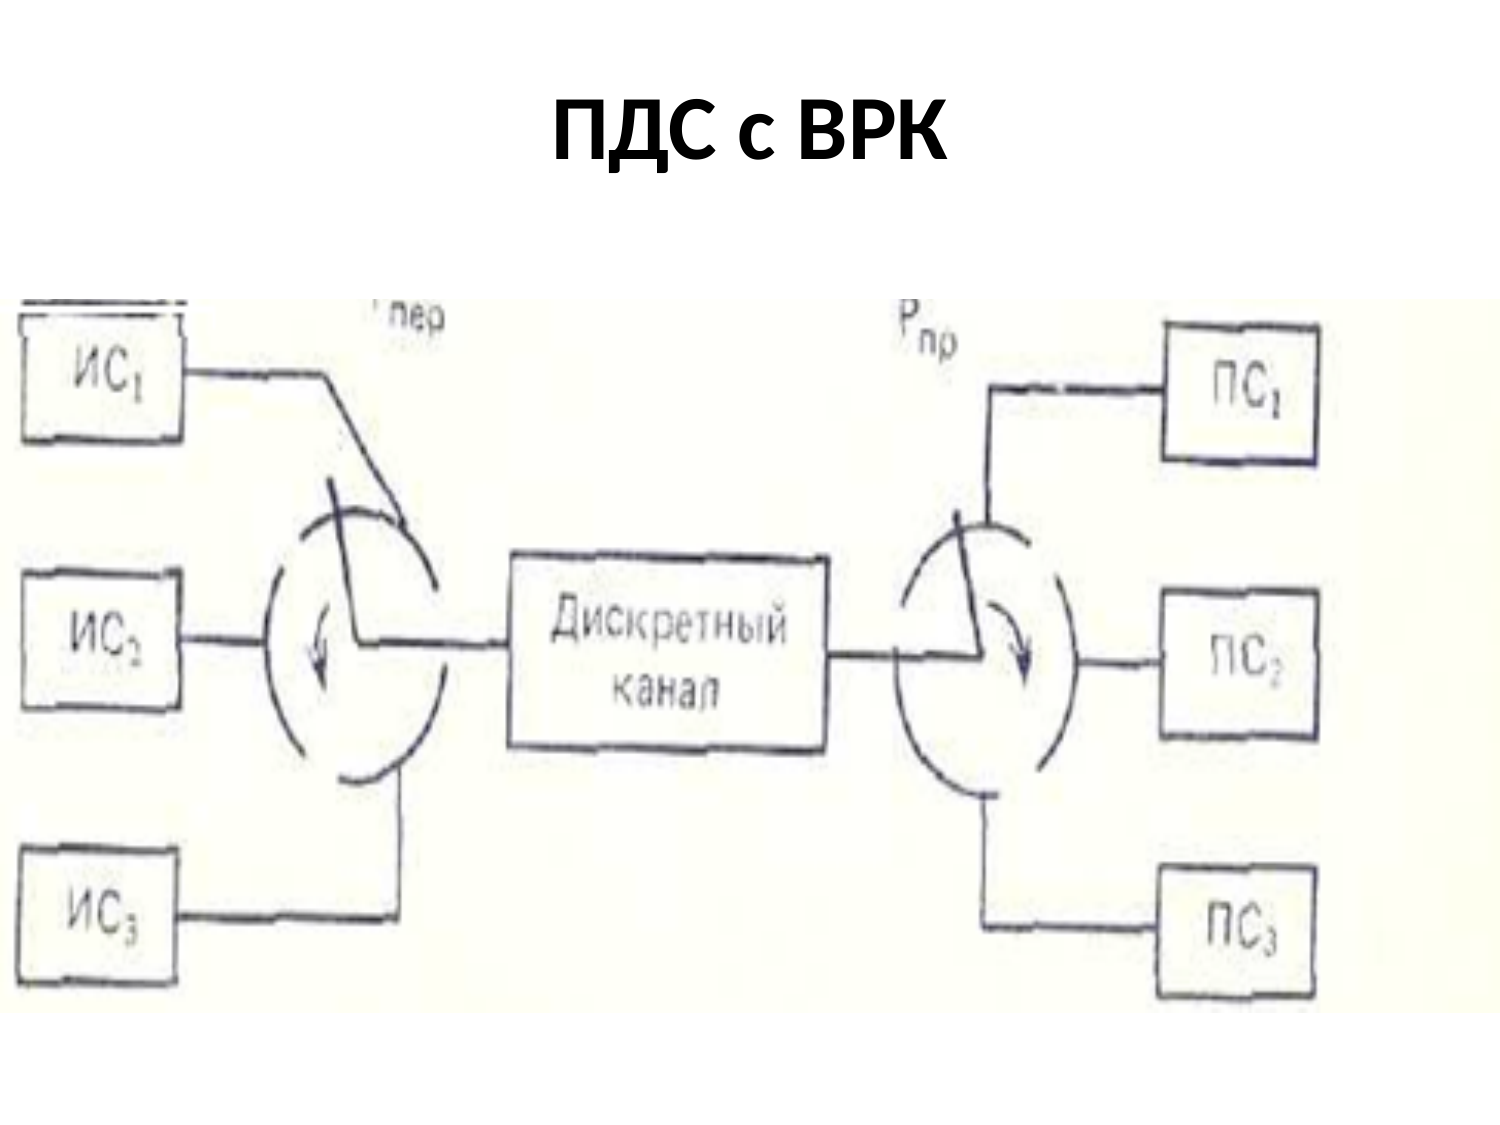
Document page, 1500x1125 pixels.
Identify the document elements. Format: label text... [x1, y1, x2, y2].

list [0, 299, 1500, 1013]
title ПДС с ВРК [75, 45, 1425, 200]
